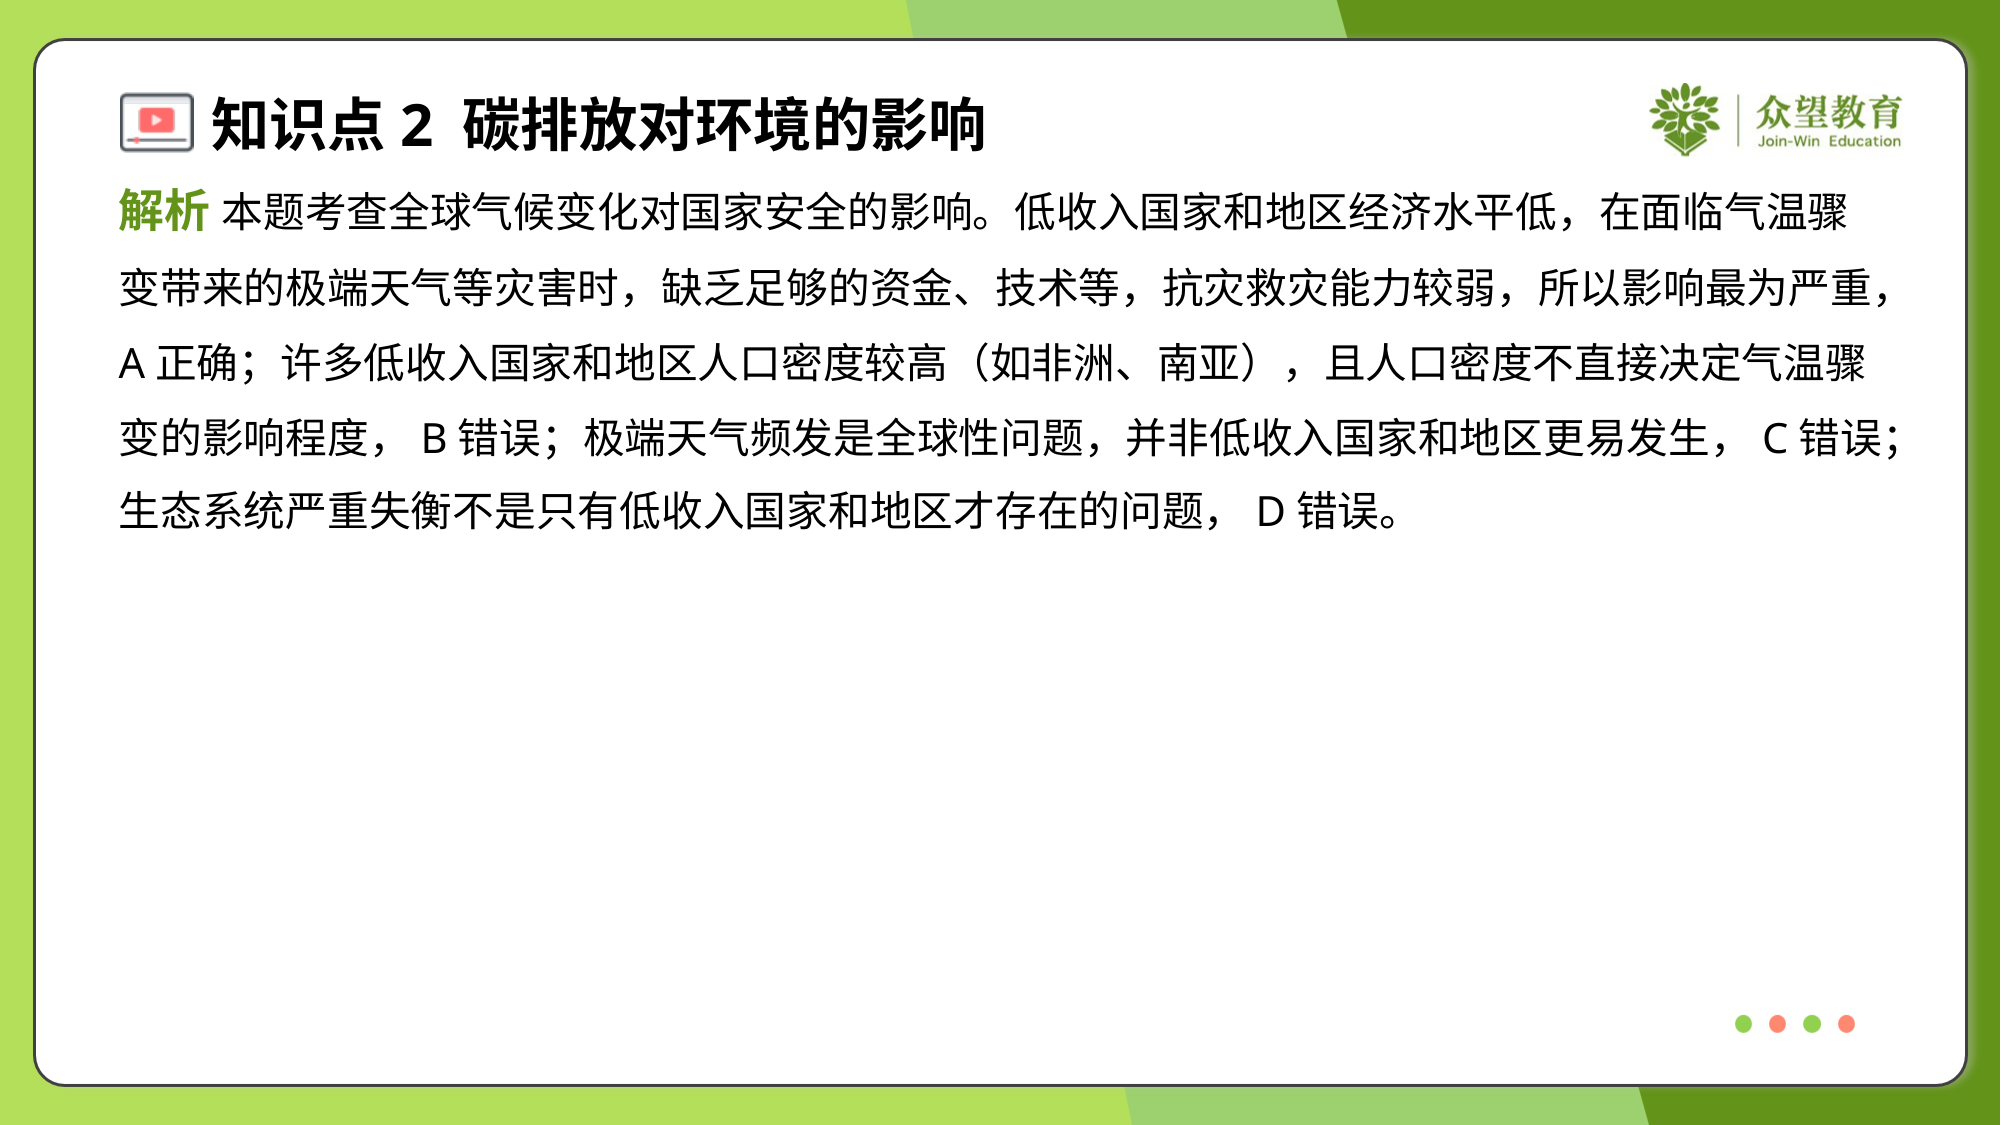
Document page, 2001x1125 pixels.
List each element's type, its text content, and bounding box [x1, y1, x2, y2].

picture [0, 0, 2000, 1125]
text_box 解析 本题考查全球气候变化对国家安全的影响。低收入国家和地区经济水平低，在面临气温骤 变带来的极端天气等灾害时，缺乏足够的资金、技术等，抗灾救灾能力较弱，所以影响最为严重， A正确；许多低收入国家和地区人口密度较高（如非洲、南亚），且人口密度不直接决定气温骤 变的影响程度，B错误；极端天气频发是全球性问题，并非低收入国家和地区更易发生，C错误； 生态系统严重失衡不是只有低收入国家和地区才存在的问题，D错误。 [118, 159, 1883, 527]
